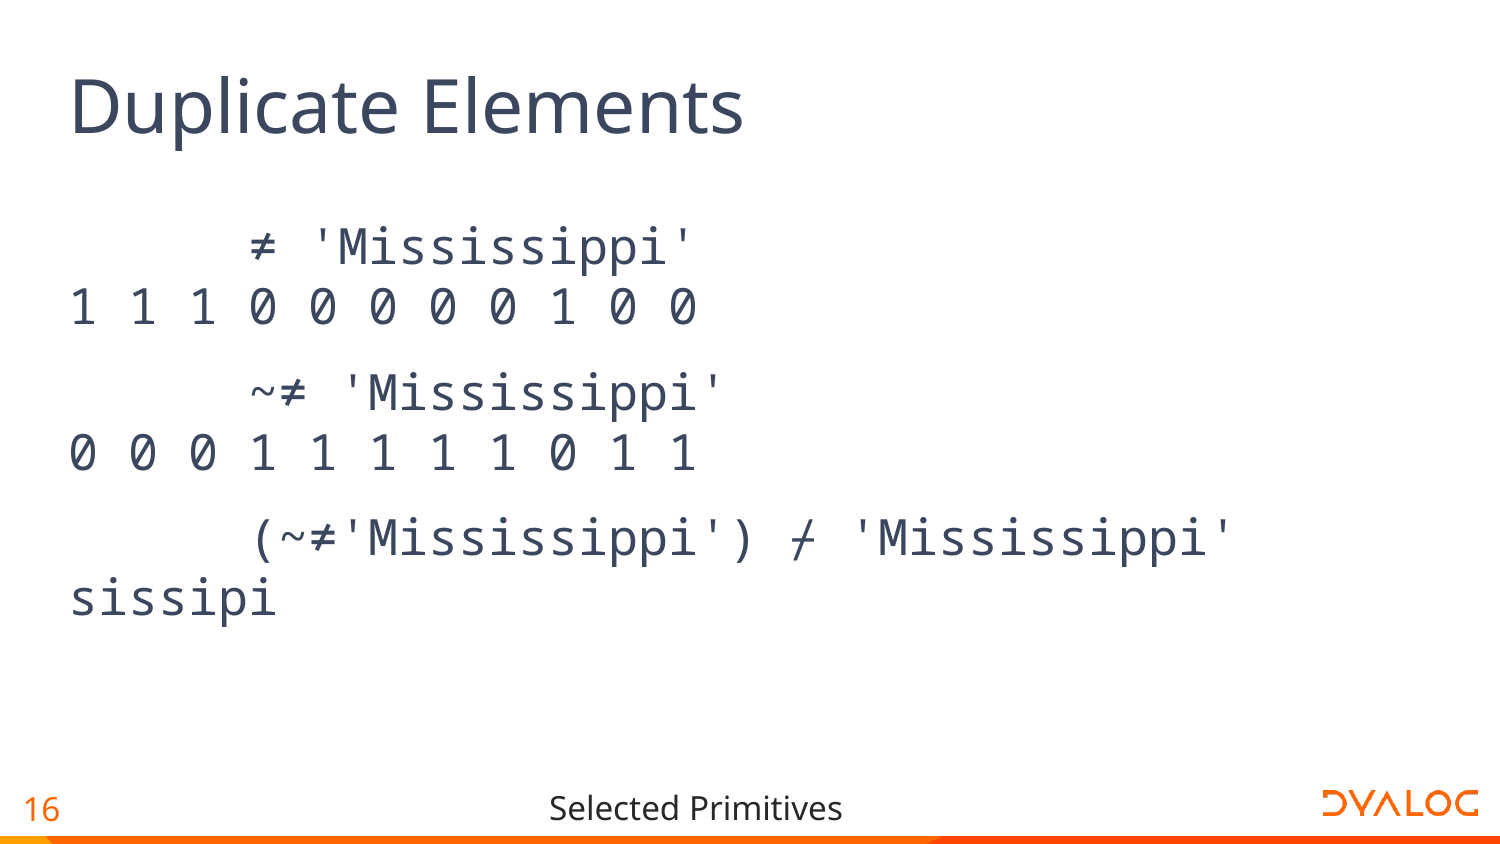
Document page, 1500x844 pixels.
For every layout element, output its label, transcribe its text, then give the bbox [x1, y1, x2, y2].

title Duplicate Elements [53, 43, 1453, 157]
list ≠ 'Mississippi' 1 1 1 0 0 0 0 0 1 0 0 ~≠ 'Mississippi' 0 0 0 1 1 1 1 1 0 1 1 (~≠'Mississippi') ⌿ 'Mississippi' sissipi [53, 207, 1453, 740]
picture [0, 836, 1500, 844]
picture [1323, 790, 1478, 816]
